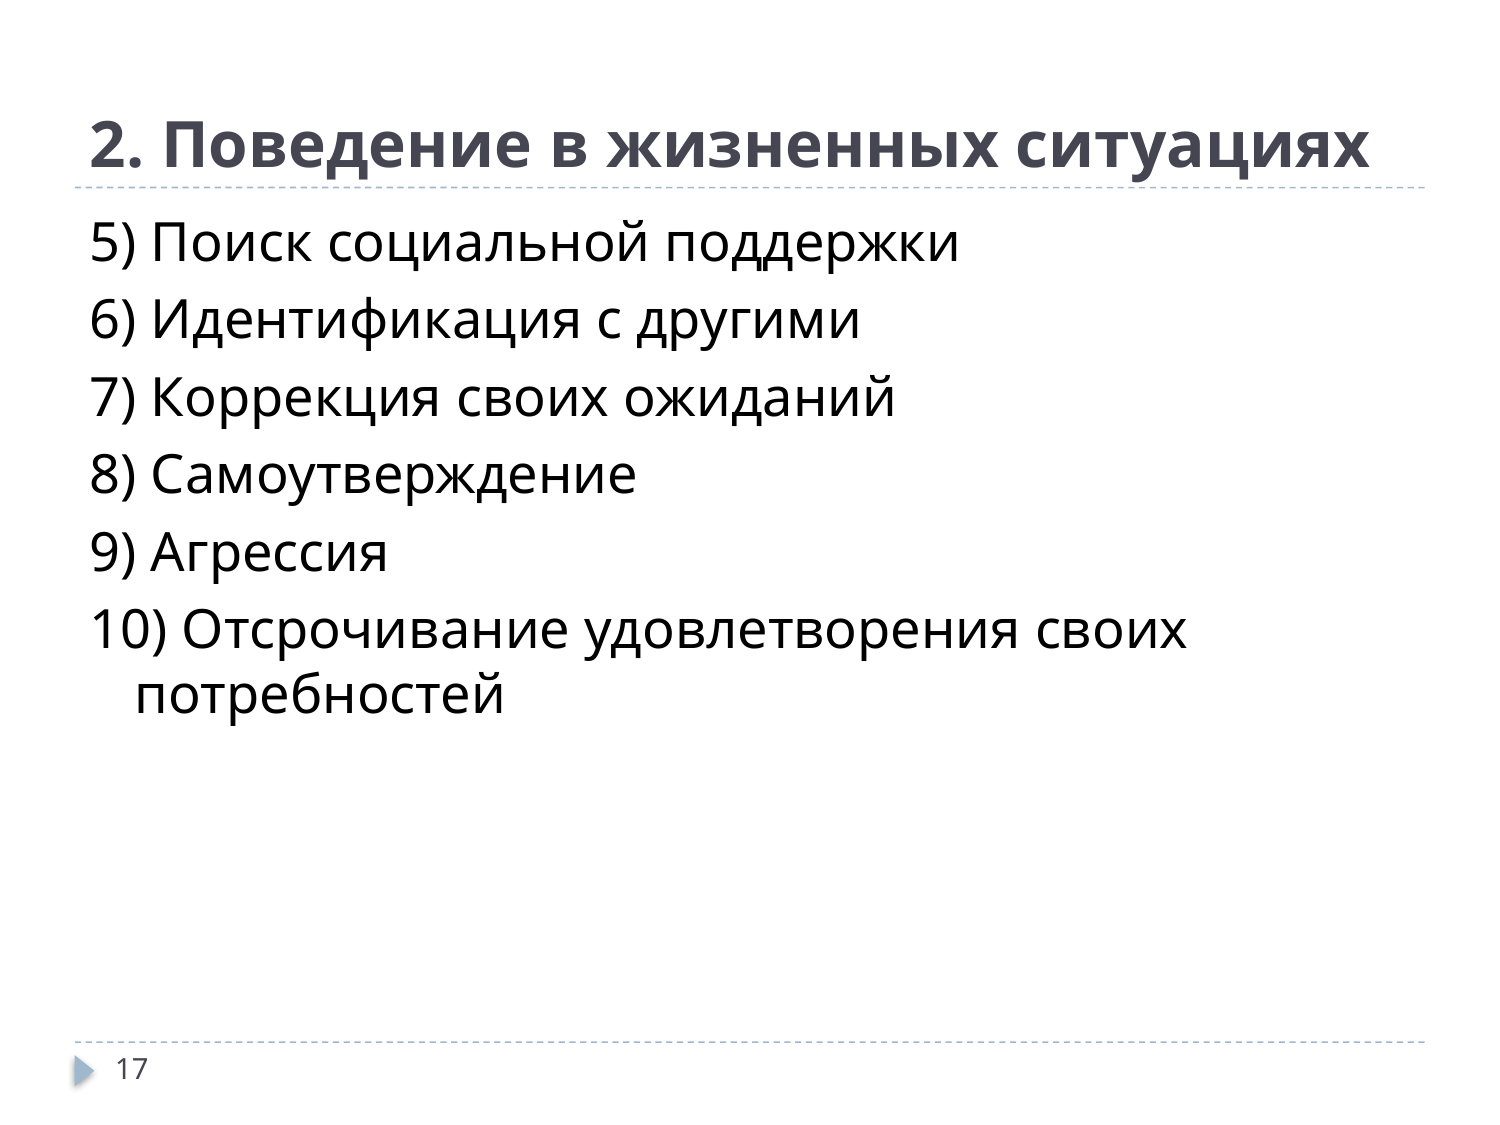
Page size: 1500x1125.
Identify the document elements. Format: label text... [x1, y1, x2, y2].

list 5) Поиск социальной поддержки 6) Идентификация с другими 7) Коррекция своих ожиданий 8) Самоутверждение 9) Агрессия 10) Отсрочивание удовлетворения своих потребностей [75, 200, 1425, 1010]
title 2. Поведение в жизненных ситуациях [75, 24, 1425, 188]
slide_number 17 [100, 1042, 426, 1103]
